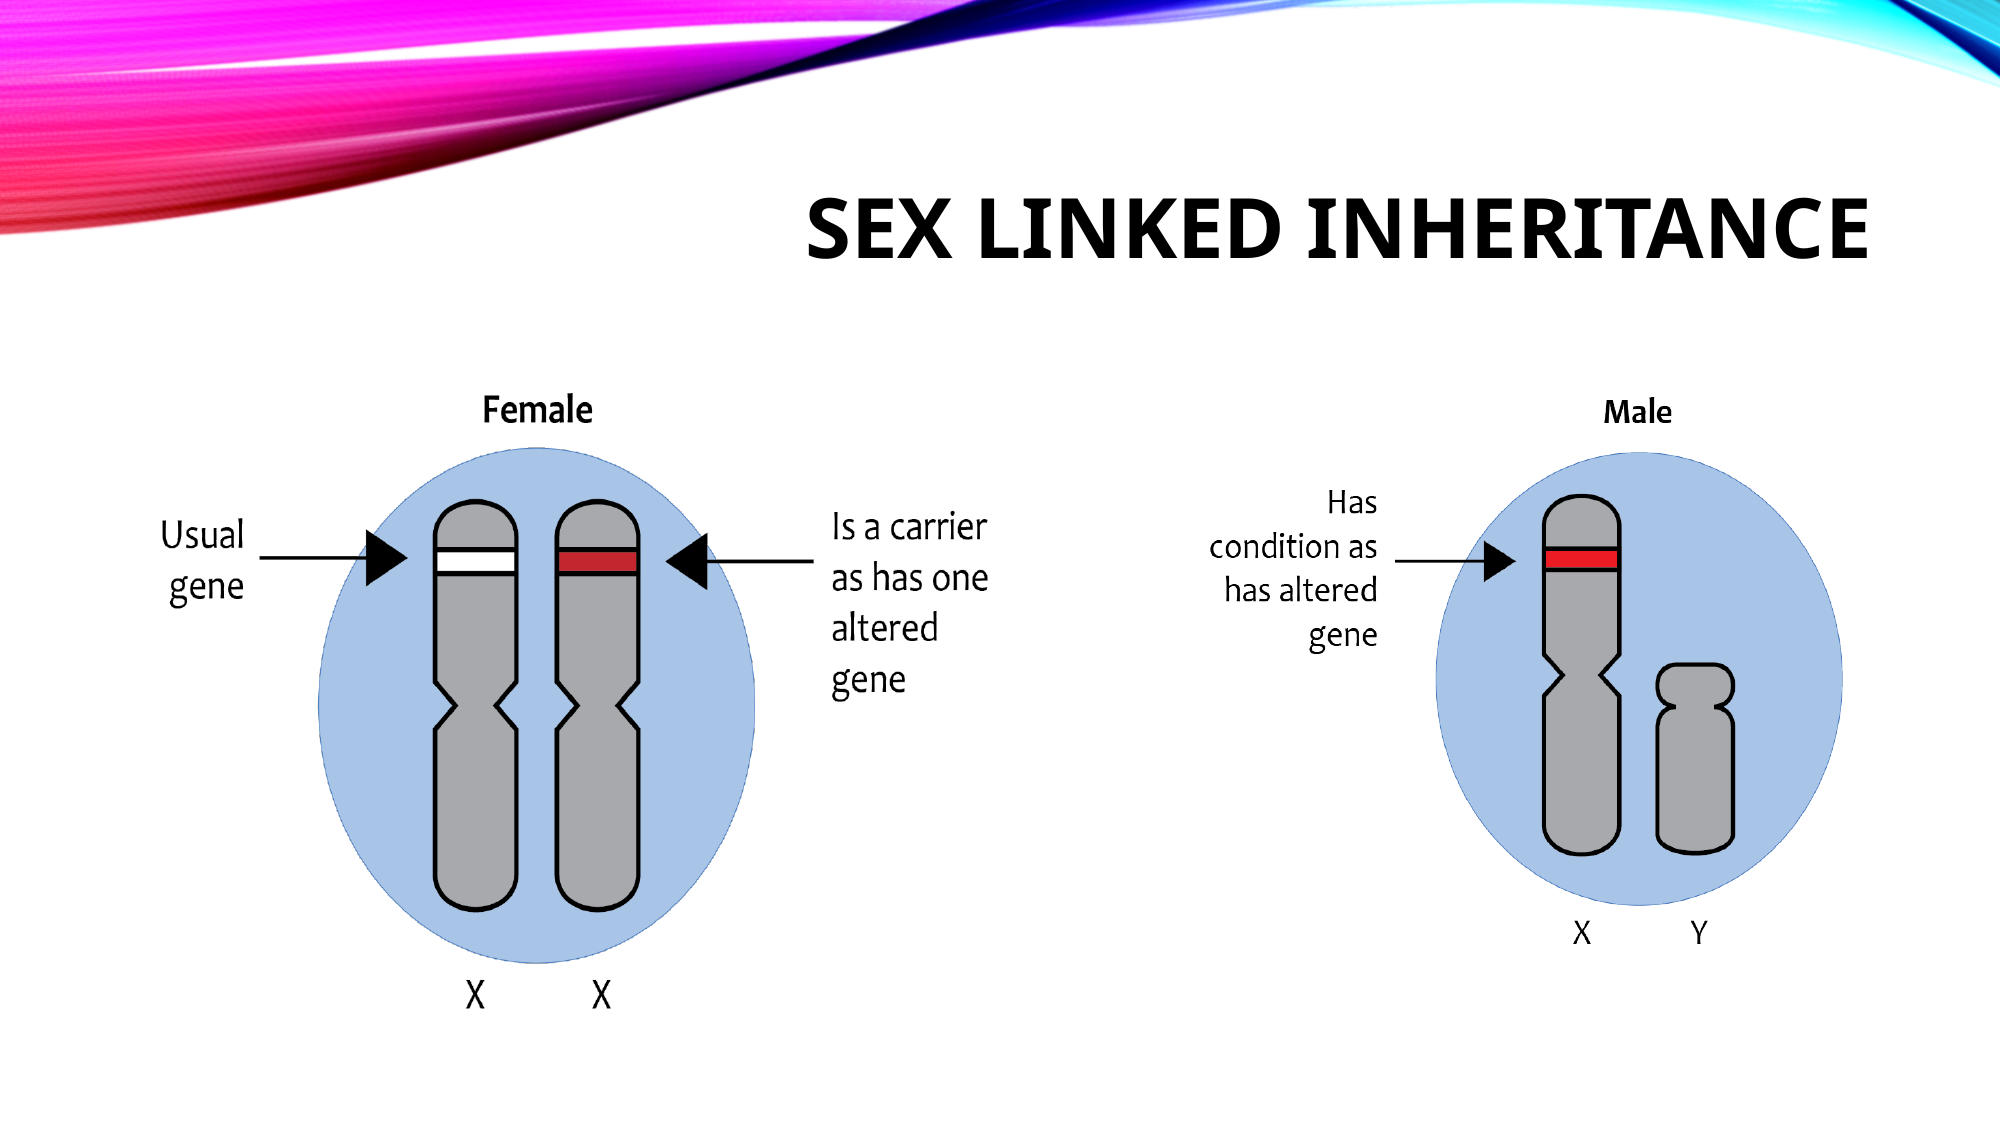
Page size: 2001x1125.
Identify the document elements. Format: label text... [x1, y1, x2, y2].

picture [1910, 0, 2000, 45]
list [151, 374, 1006, 1036]
title Sex linked inheritance [474, 125, 1888, 338]
picture [1189, 374, 1873, 963]
picture [0, 0, 2000, 237]
picture [1890, 0, 2000, 75]
